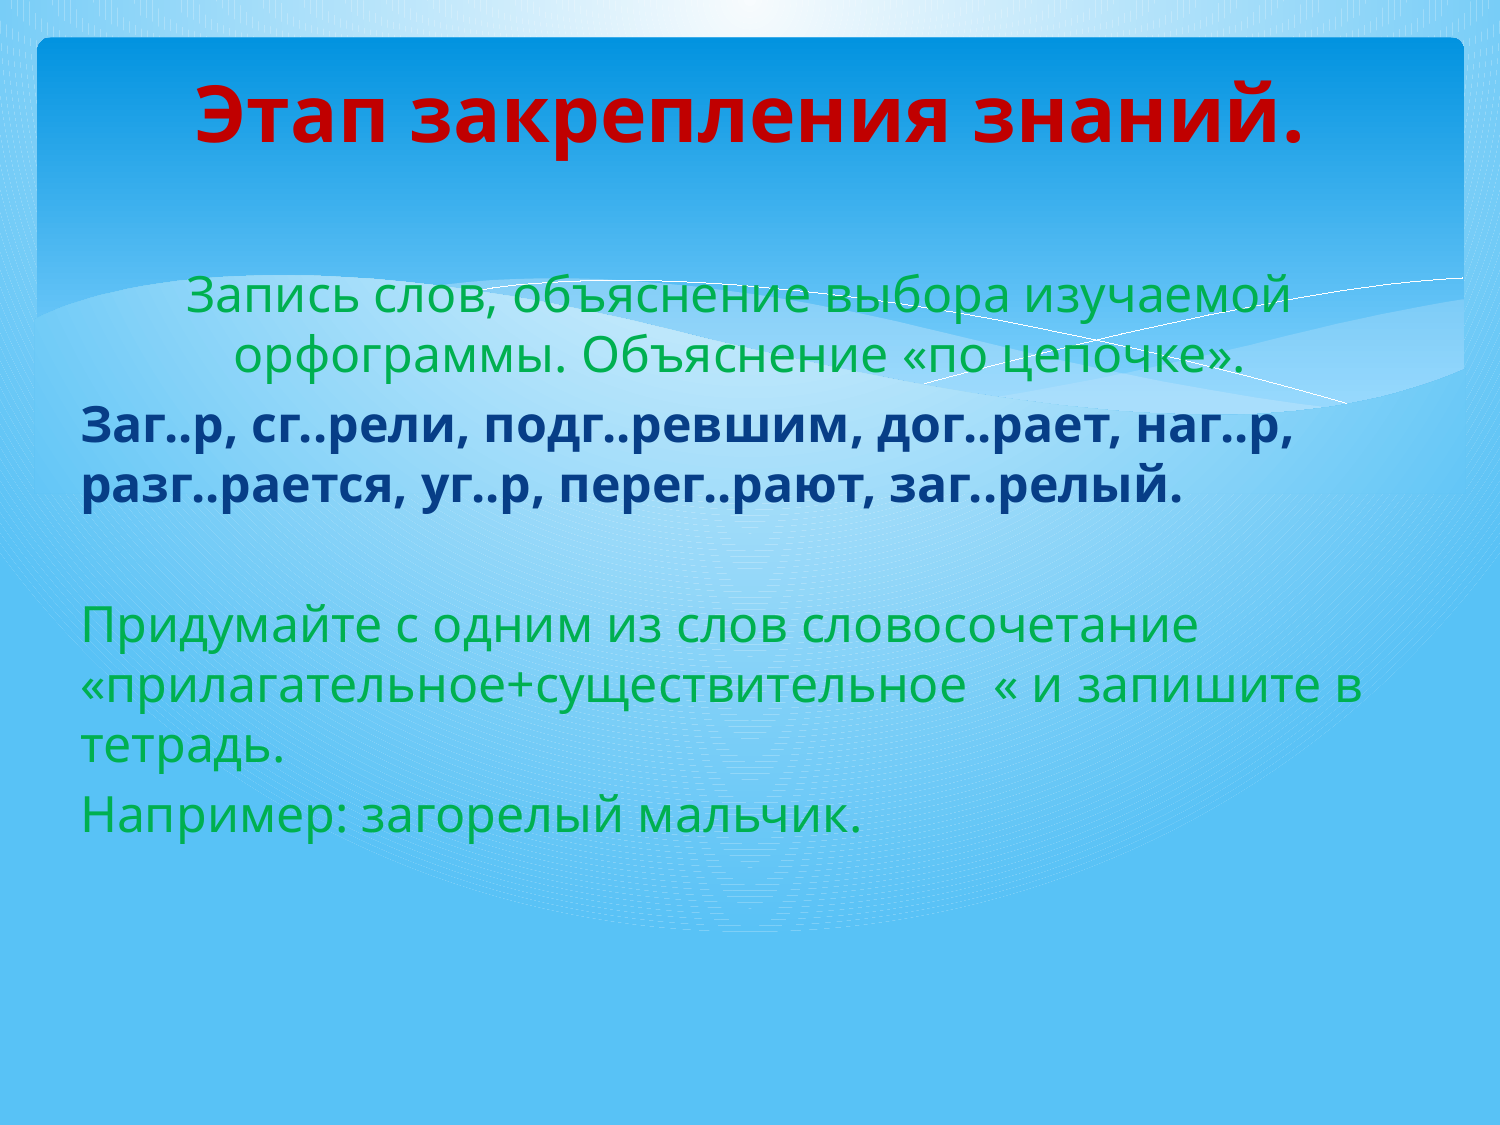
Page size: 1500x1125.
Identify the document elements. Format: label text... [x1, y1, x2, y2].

list Запись слов, объяснение выбора изучаемой орфограммы. Объяснение «по цепочке». Заг..р, сг..рели, подг..ревшим, дог..рает, наг..р, разг..рается, уг..р, перег..рают, заг..релый. Придумайте с одним из слов словосочетание «прилагательное+существительное « и запишите в тетрадь. Например: загорелый мальчик. [64, 255, 1415, 998]
title Этап закрепления знаний. [75, 55, 1425, 261]
